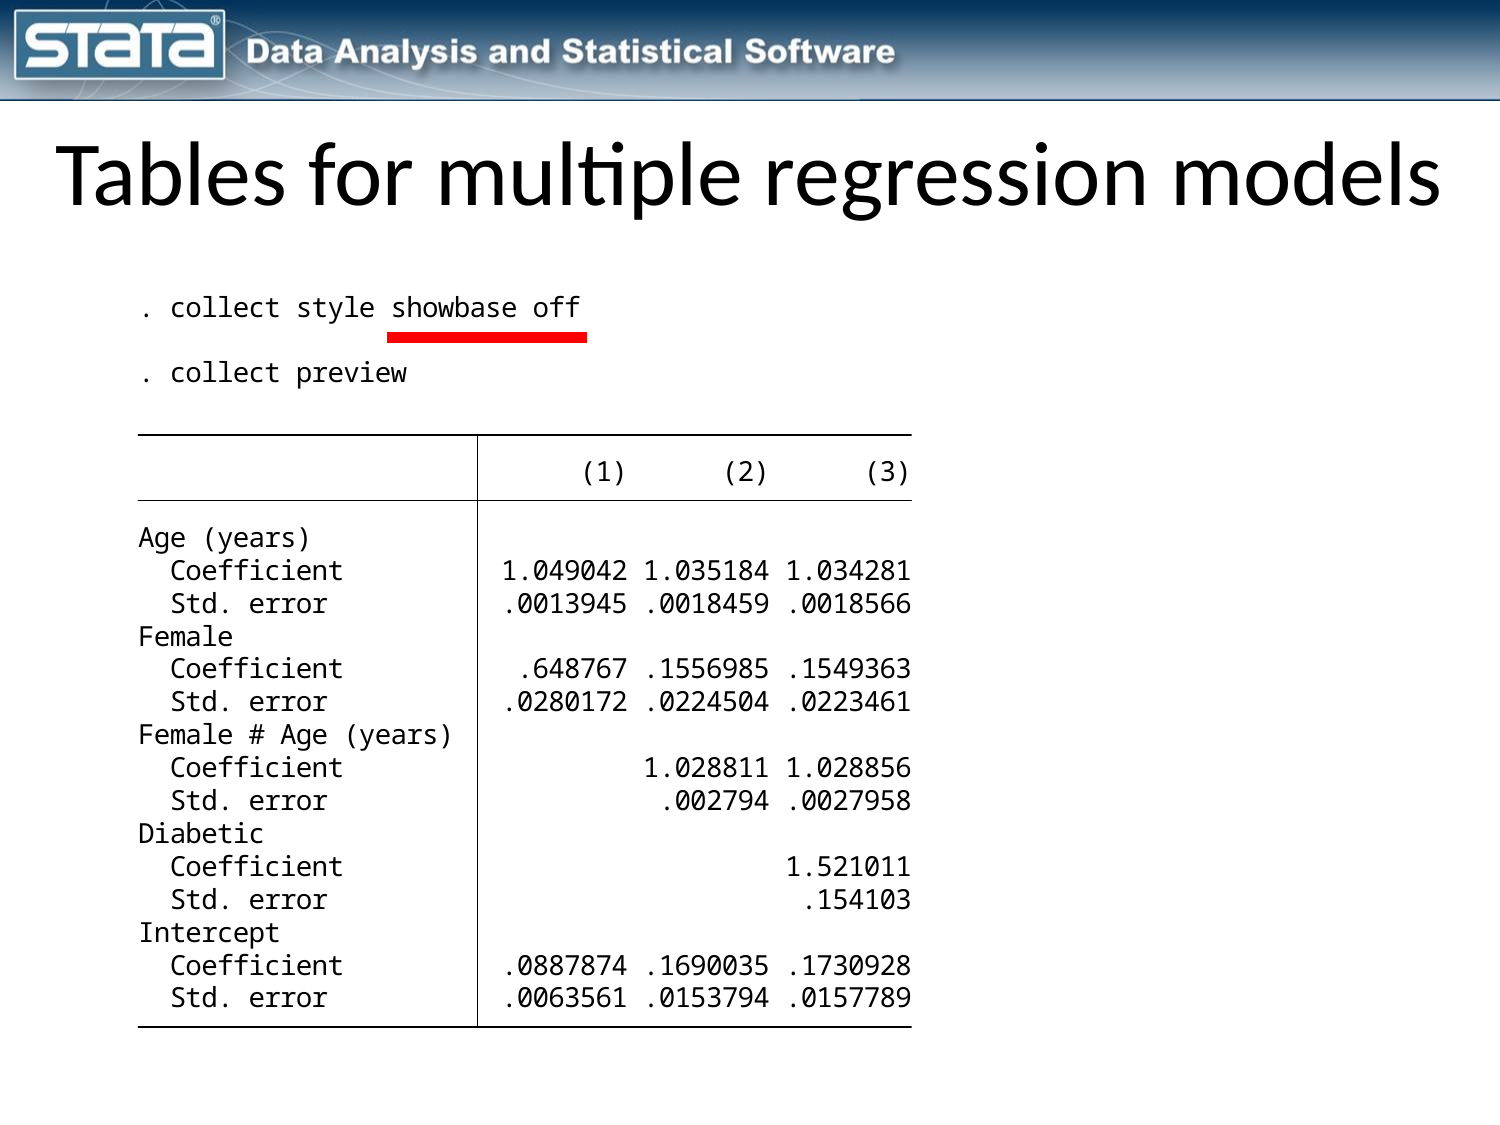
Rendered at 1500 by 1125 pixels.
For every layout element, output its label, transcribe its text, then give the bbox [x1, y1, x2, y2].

title Tables for multiple regression models [0, 108, 1500, 238]
picture [124, 287, 963, 1045]
picture [0, 0, 1500, 102]
